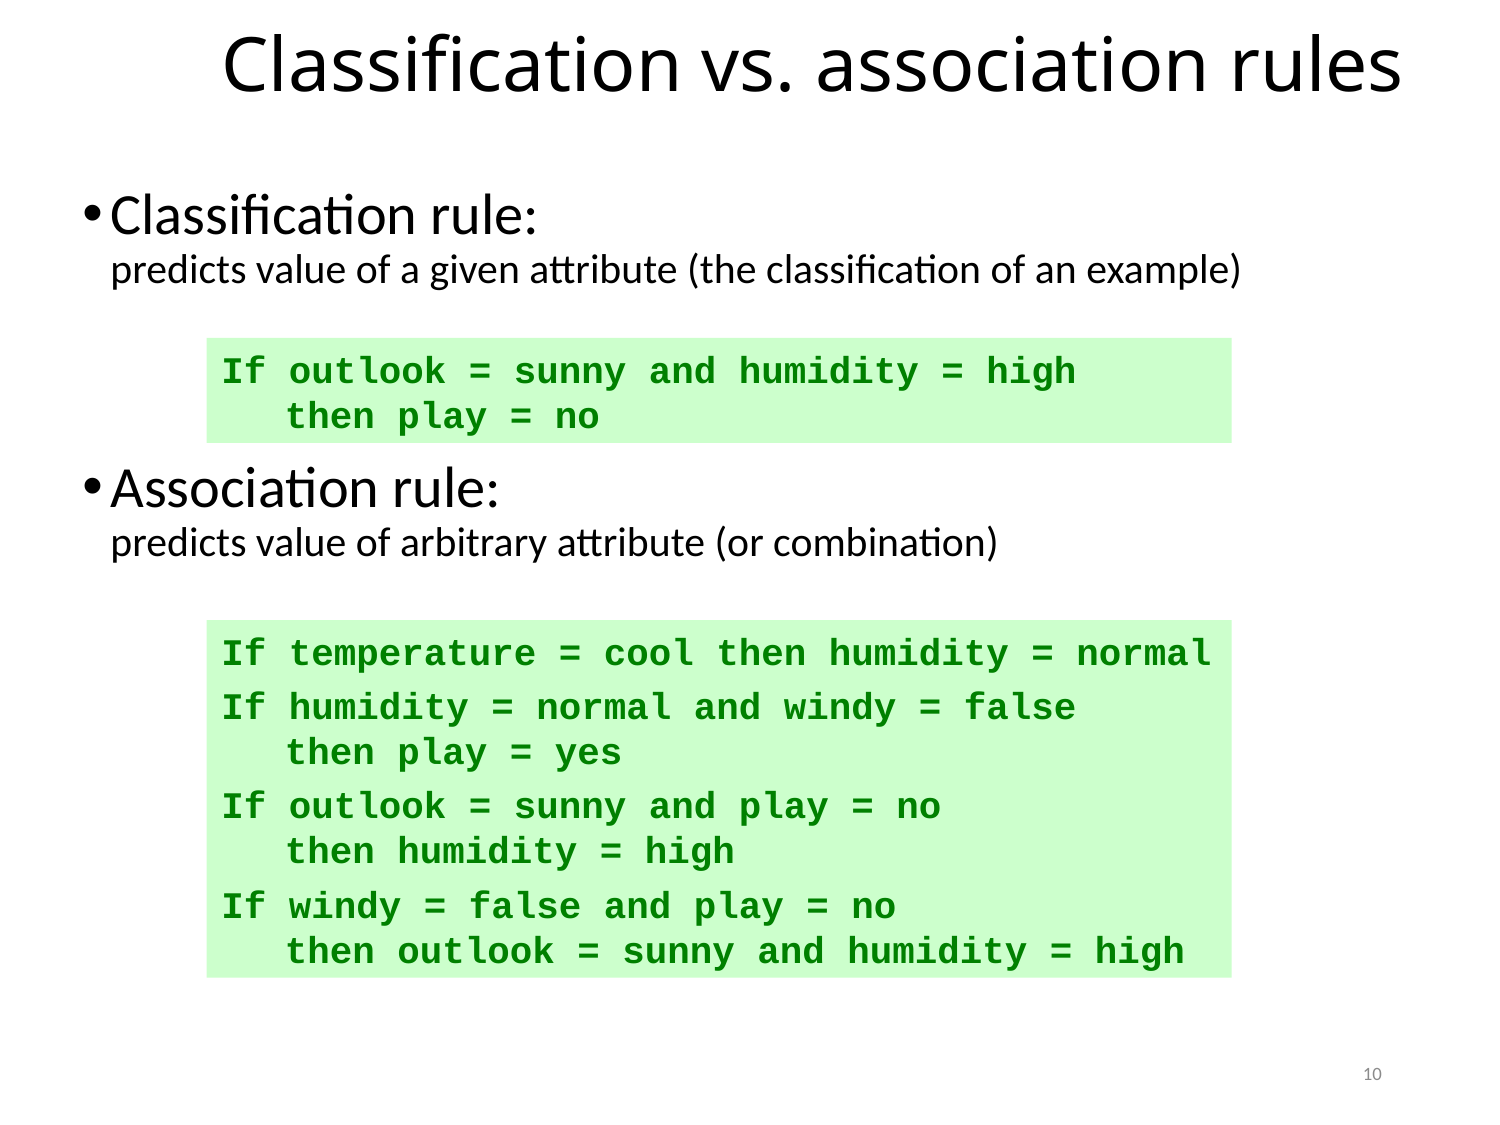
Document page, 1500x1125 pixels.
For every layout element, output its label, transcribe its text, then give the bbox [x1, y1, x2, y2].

list Classification rule: predicts value of a given attribute (the classification of an example) Association rule: predicts value of arbitrary attribute (or combination) [67, 177, 1500, 830]
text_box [206, 337, 1232, 443]
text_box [206, 619, 1232, 978]
slide_number 10 [1059, 1042, 1397, 1103]
title Classification vs. association rules [206, 19, 1429, 168]
